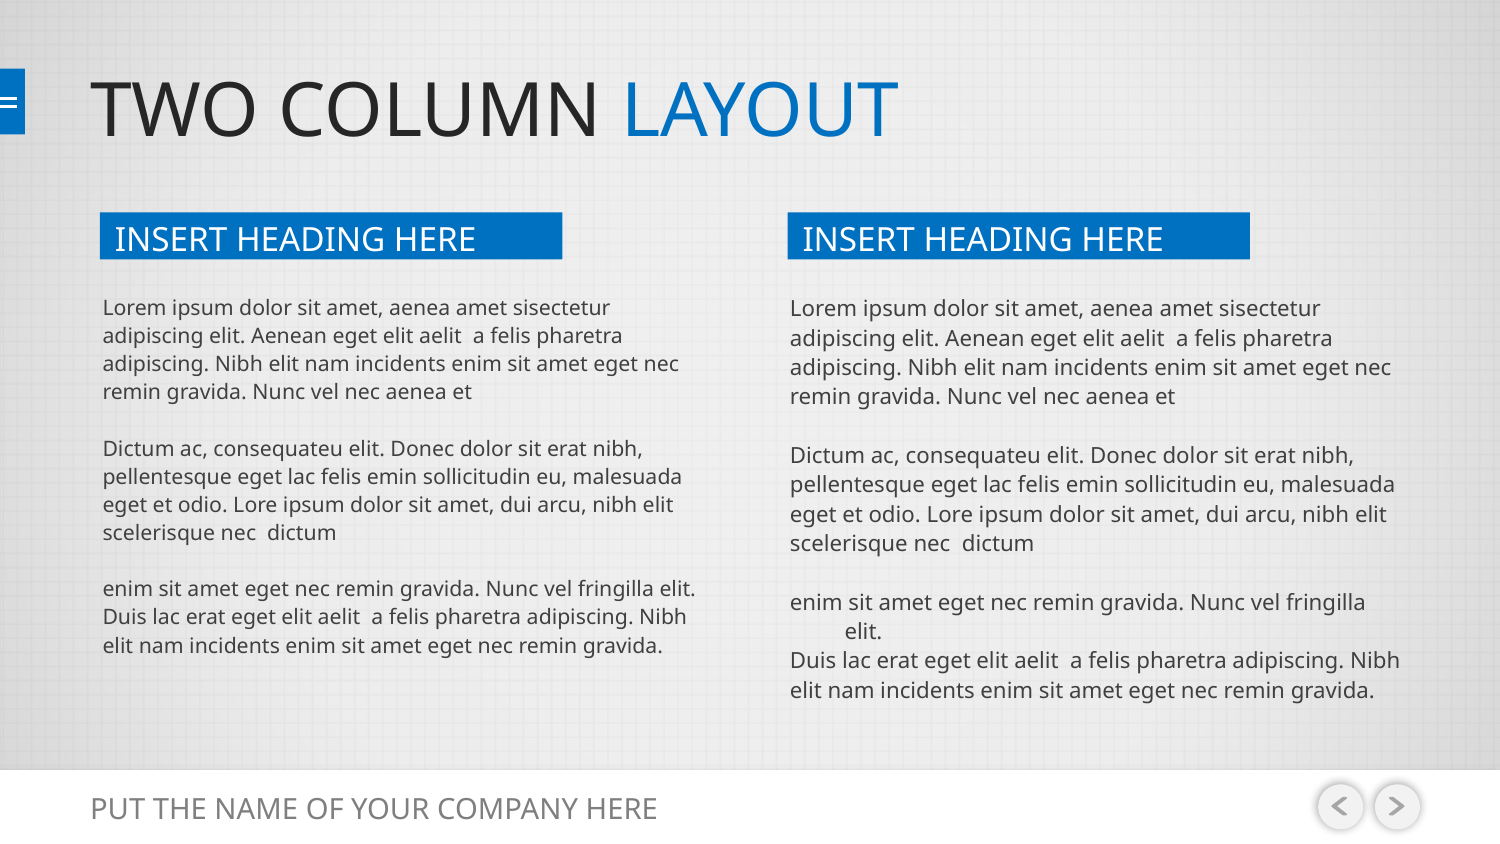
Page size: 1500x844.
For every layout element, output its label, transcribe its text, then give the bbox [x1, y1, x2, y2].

list INSERT HEADING HERE [787, 212, 1250, 260]
list Lorem ipsum dolor sit amet, aenea amet sisectetur adipiscing elit. Aenean eget elit aelit a felis pharetra adipiscing. Nibh elit nam incidents enim sit amet eget nec remin gravida. Nunc vel nec aenea et Dictum ac, consequateu elit. Donec dolor sit erat nibh, pellentesque eget lac felis emin sollicitudin eu, malesuada eget et odio. Lore ipsum dolor sit amet, dui arcu, nibh elit scelerisque nec dictum enim sit amet eget nec remin gravida. Nunc vel fringilla elit. Duis lac erat eget elit aelit a felis pharetra adipiscing. Nibh elit nam incidents enim sit amet eget nec remin gravida. [87, 284, 725, 735]
footer PUT THE NAME OF YOUR COMPANY HERE [75, 784, 1163, 833]
list Lorem ipsum dolor sit amet, aenea amet sisectetur adipiscing elit. Aenean eget elit aelit a felis pharetra adipiscing. Nibh elit nam incidents enim sit amet eget nec remin gravida. Nunc vel nec aenea et Dictum ac, consequateu elit. Donec dolor sit erat nibh, pellentesque eget lac felis emin sollicitudin eu, malesuada eget et odio. Lore ipsum dolor sit amet, dui arcu, nibh elit scelerisque nec dictum enim sit amet eget nec remin gravida. Nunc vel fringilla elit. Duis lac erat eget elit aelit a felis pharetra adipiscing. Nibh elit nam incidents enim sit amet eget nec remin gravida. [774, 284, 1425, 735]
title TWO COLUMN LAYOUT [75, 71, 1325, 142]
list INSERT HEADING HERE [99, 212, 563, 260]
picture [0, 0, 1500, 770]
